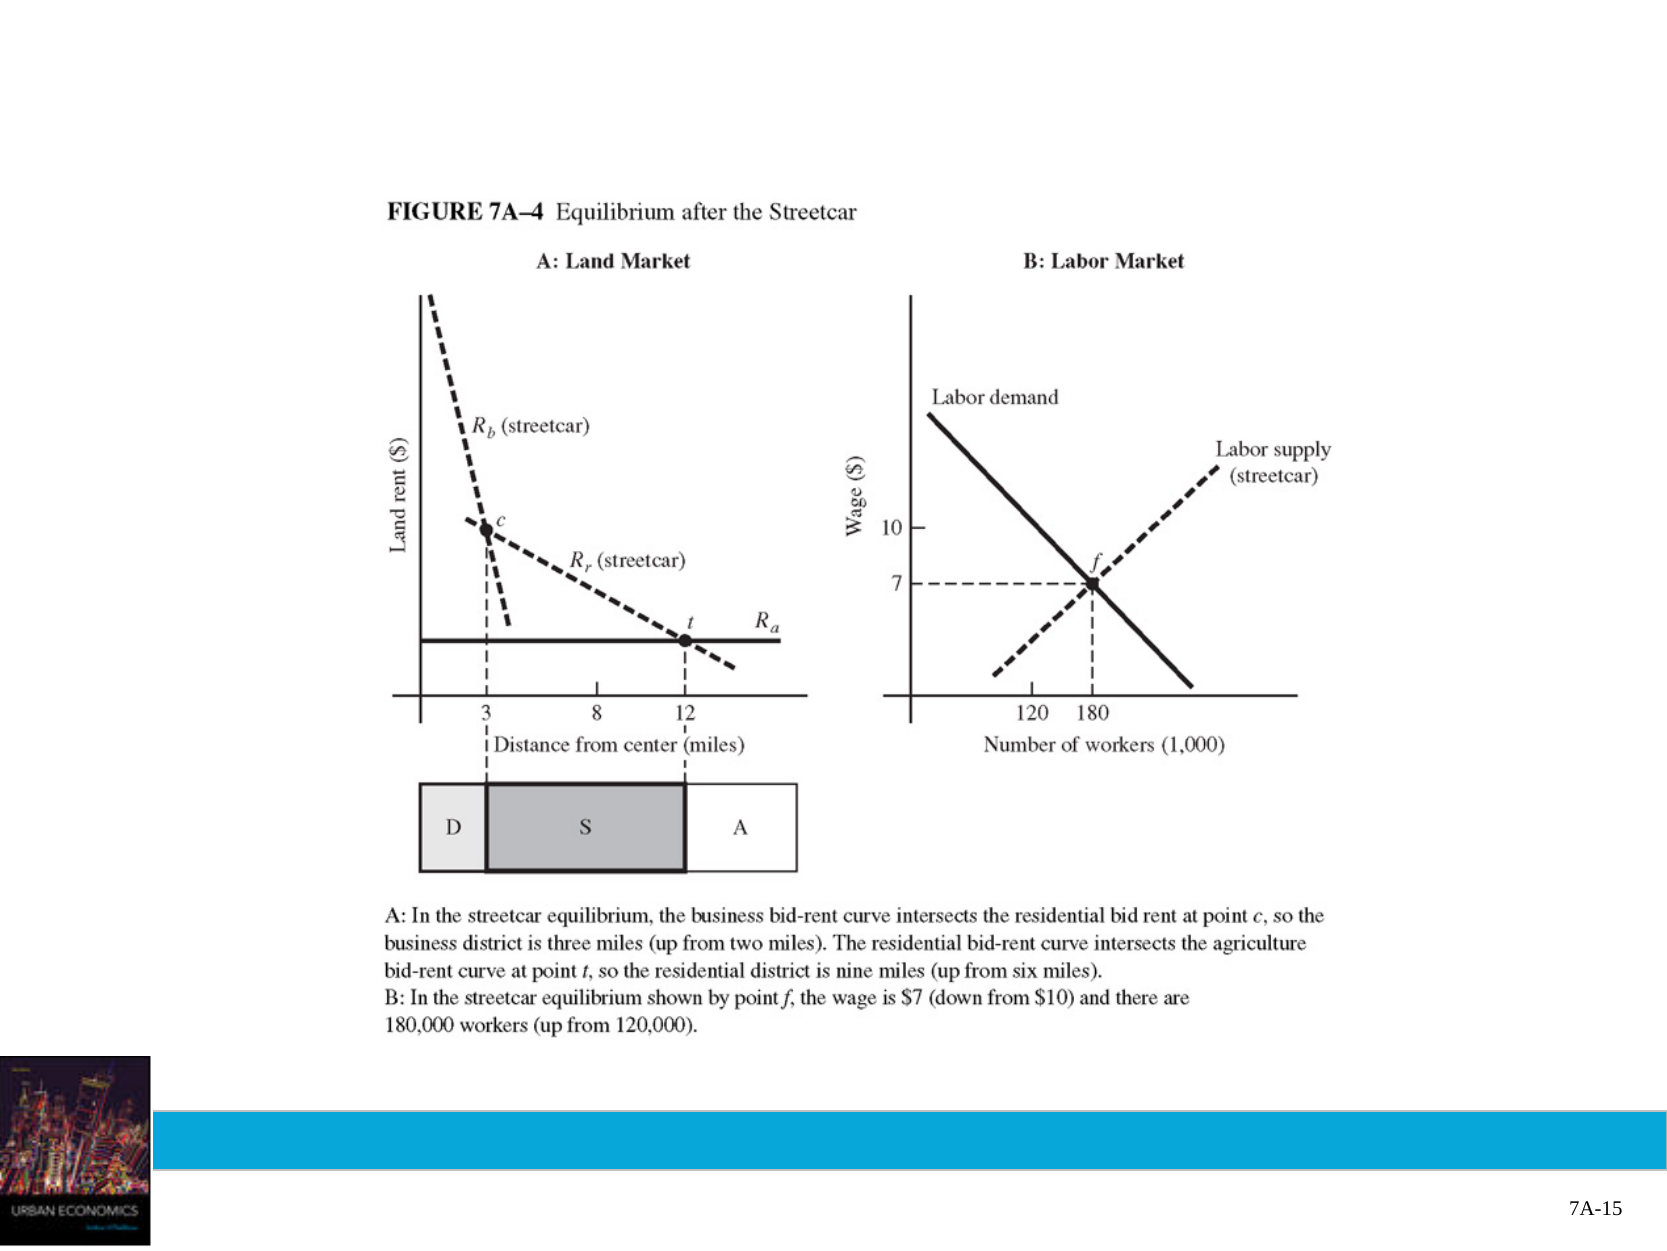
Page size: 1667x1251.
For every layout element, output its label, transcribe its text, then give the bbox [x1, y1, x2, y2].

text_box 7A-15 [1536, 1187, 1656, 1239]
picture [0, 1056, 153, 1250]
picture [381, 197, 1334, 1040]
